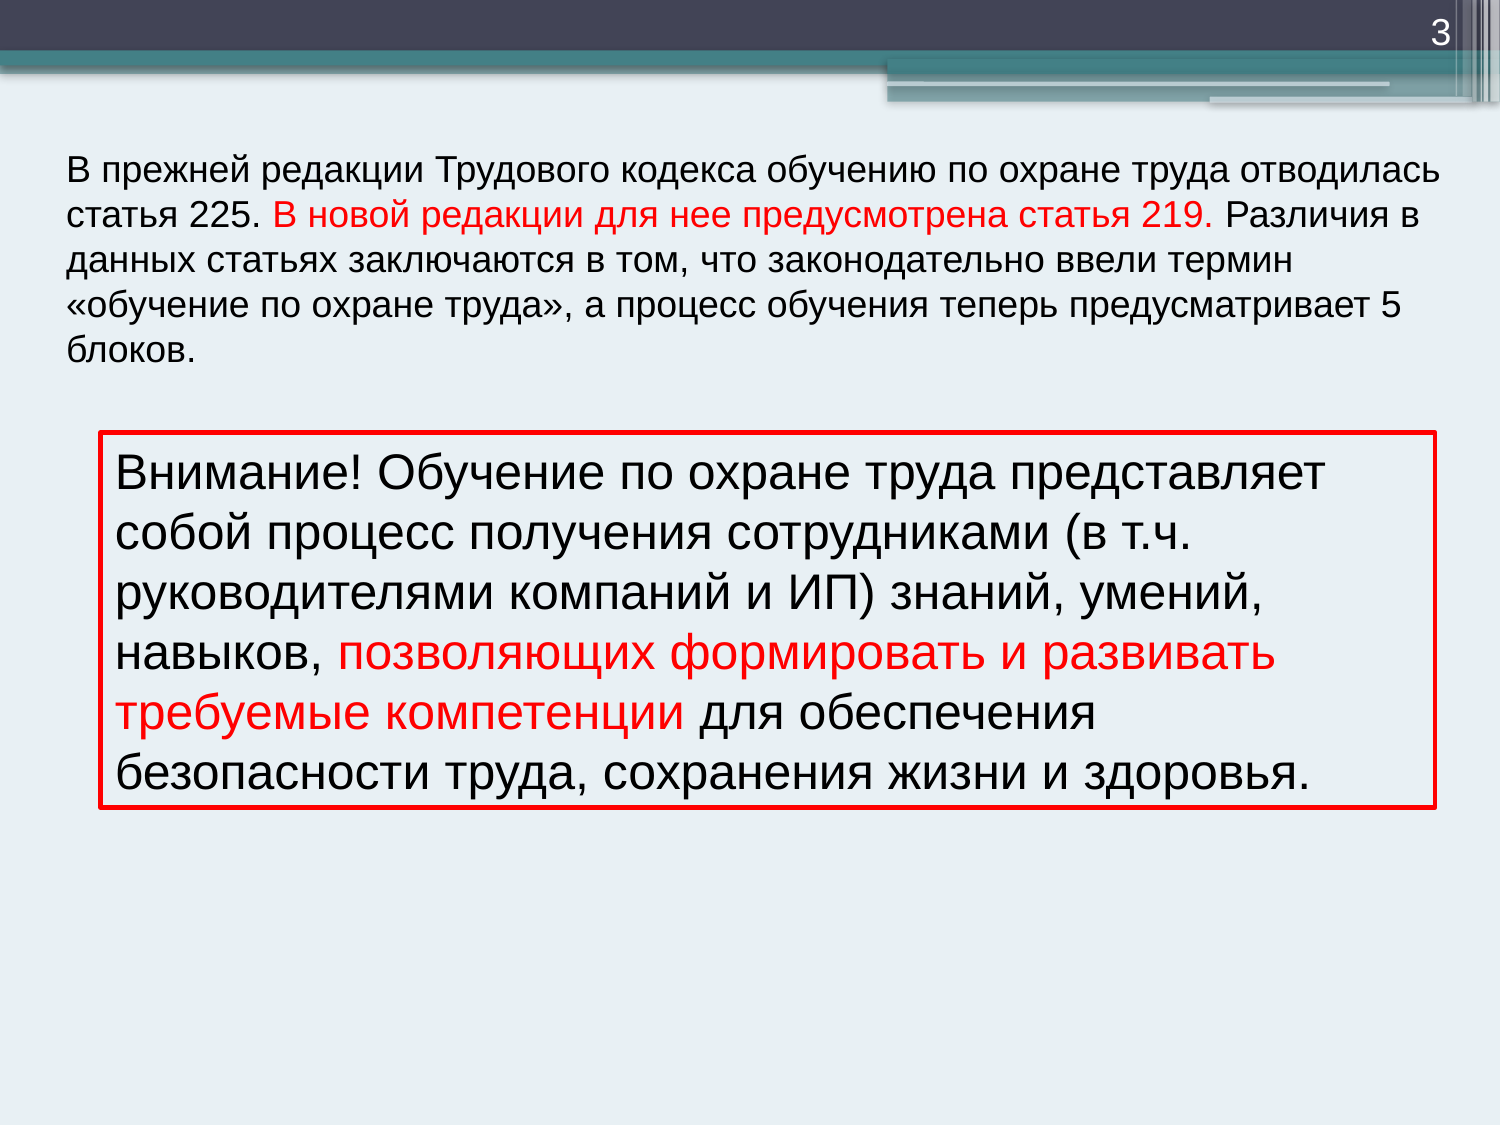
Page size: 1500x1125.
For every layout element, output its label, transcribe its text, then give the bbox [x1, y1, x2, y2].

slide_number 3 [1341, 0, 1466, 61]
text_box В прежней редакции Трудового кодекса обучению по охране труда отводилась статья 225. В новой редакции для нее предусмотрена статья 219. Различия в данных статьях заключаются в том, что законодательно ввели термин «обучение по охране труда», а процесс обучения теперь предусматривает 5 блоков. [51, 137, 1469, 377]
text_box Внимание! Обучение по охране труда представляет собой процесс получения сотрудниками (в т.ч. руководителями компаний и ИП) знаний, умений, навыков, позволяющих формировать и развивать требуемые компетенции для обеспечения безопасности труда, сохранения жизни и здоровья. [100, 432, 1436, 808]
